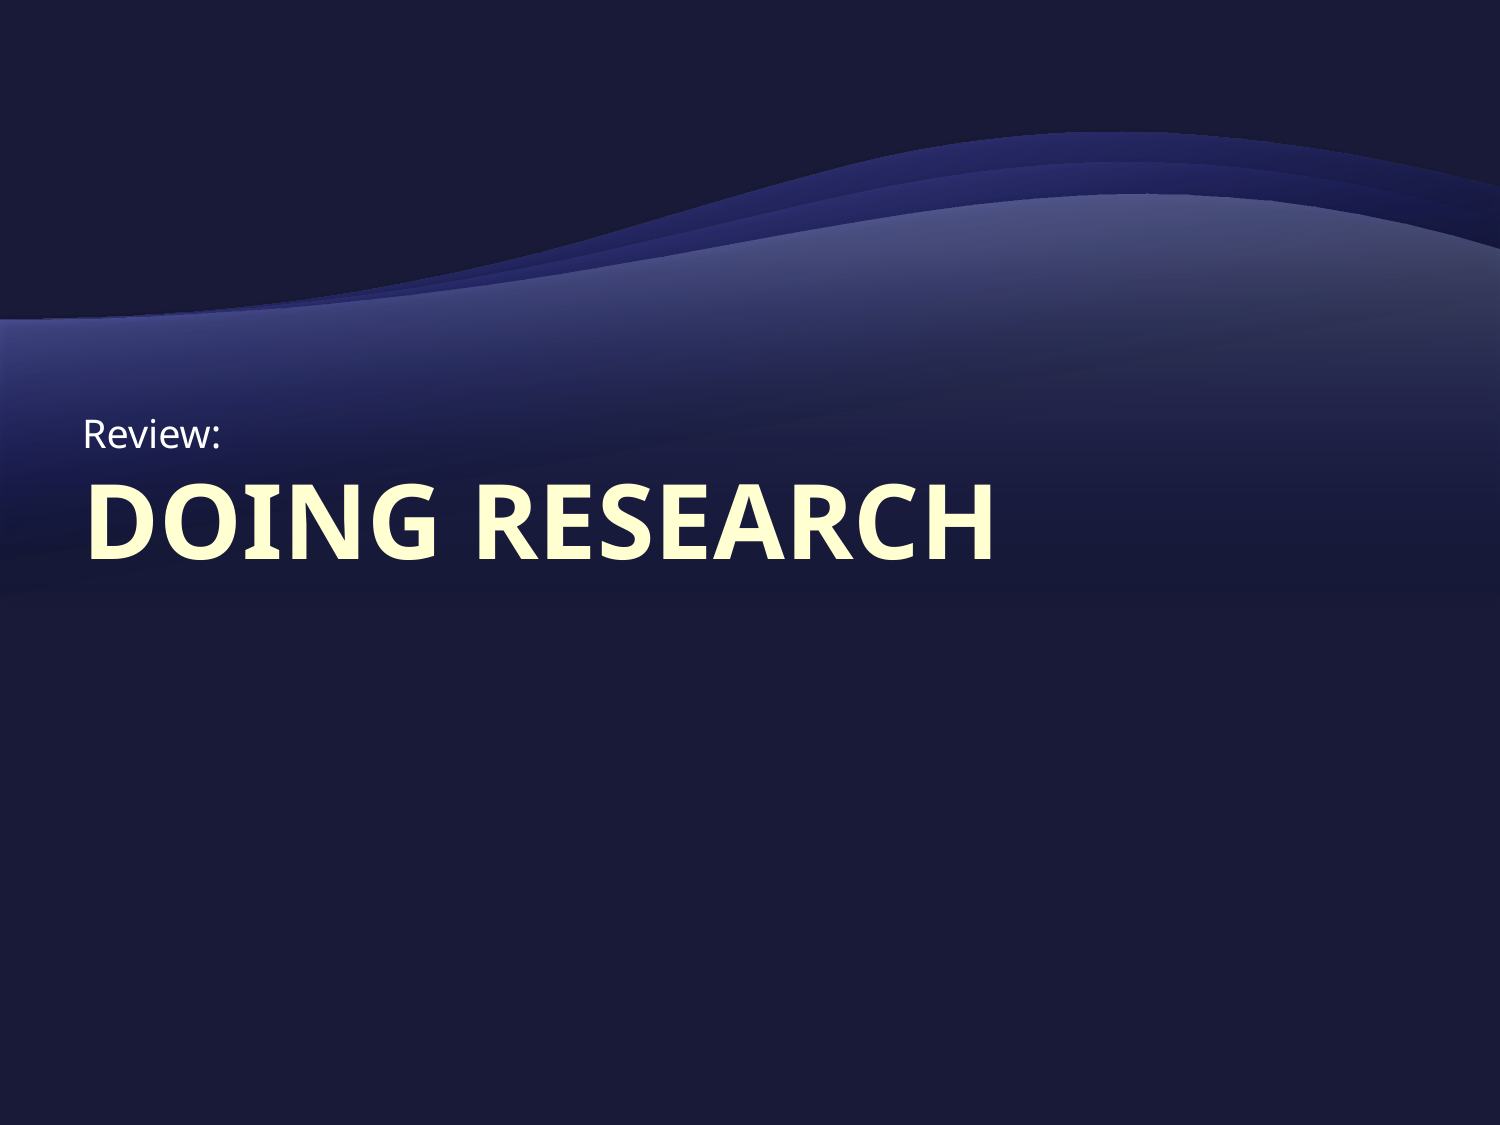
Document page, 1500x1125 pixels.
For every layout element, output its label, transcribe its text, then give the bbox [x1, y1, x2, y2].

subtitle Review: [82, 256, 920, 456]
title Doing Research [82, 455, 1433, 811]
